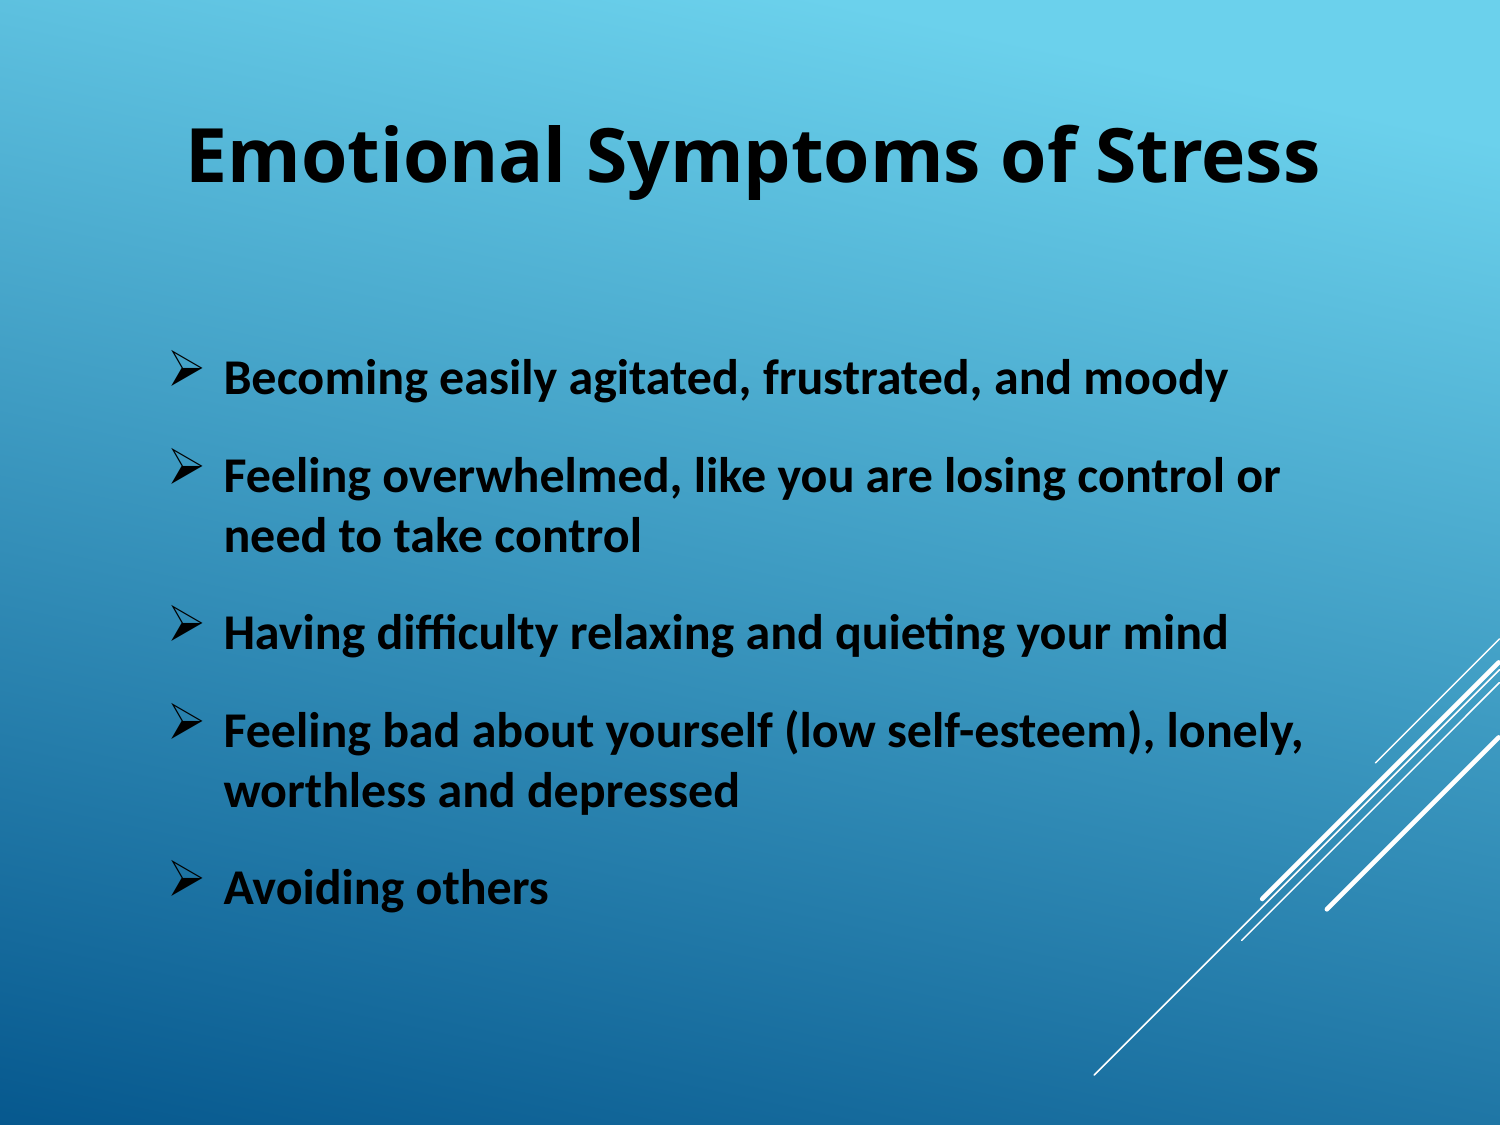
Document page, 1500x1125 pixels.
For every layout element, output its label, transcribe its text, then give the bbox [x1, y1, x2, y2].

text_box Becoming easily agitated, frustrated, and moody Feeling overwhelmed, like you are losing control or need to take control Having difficulty relaxing and quieting your mind Feeling bad about yourself (low self-esteem), lonely, worthless and depressed Avoiding others [152, 337, 1355, 923]
text_box Emotional Symptoms of Stress [170, 99, 1337, 205]
